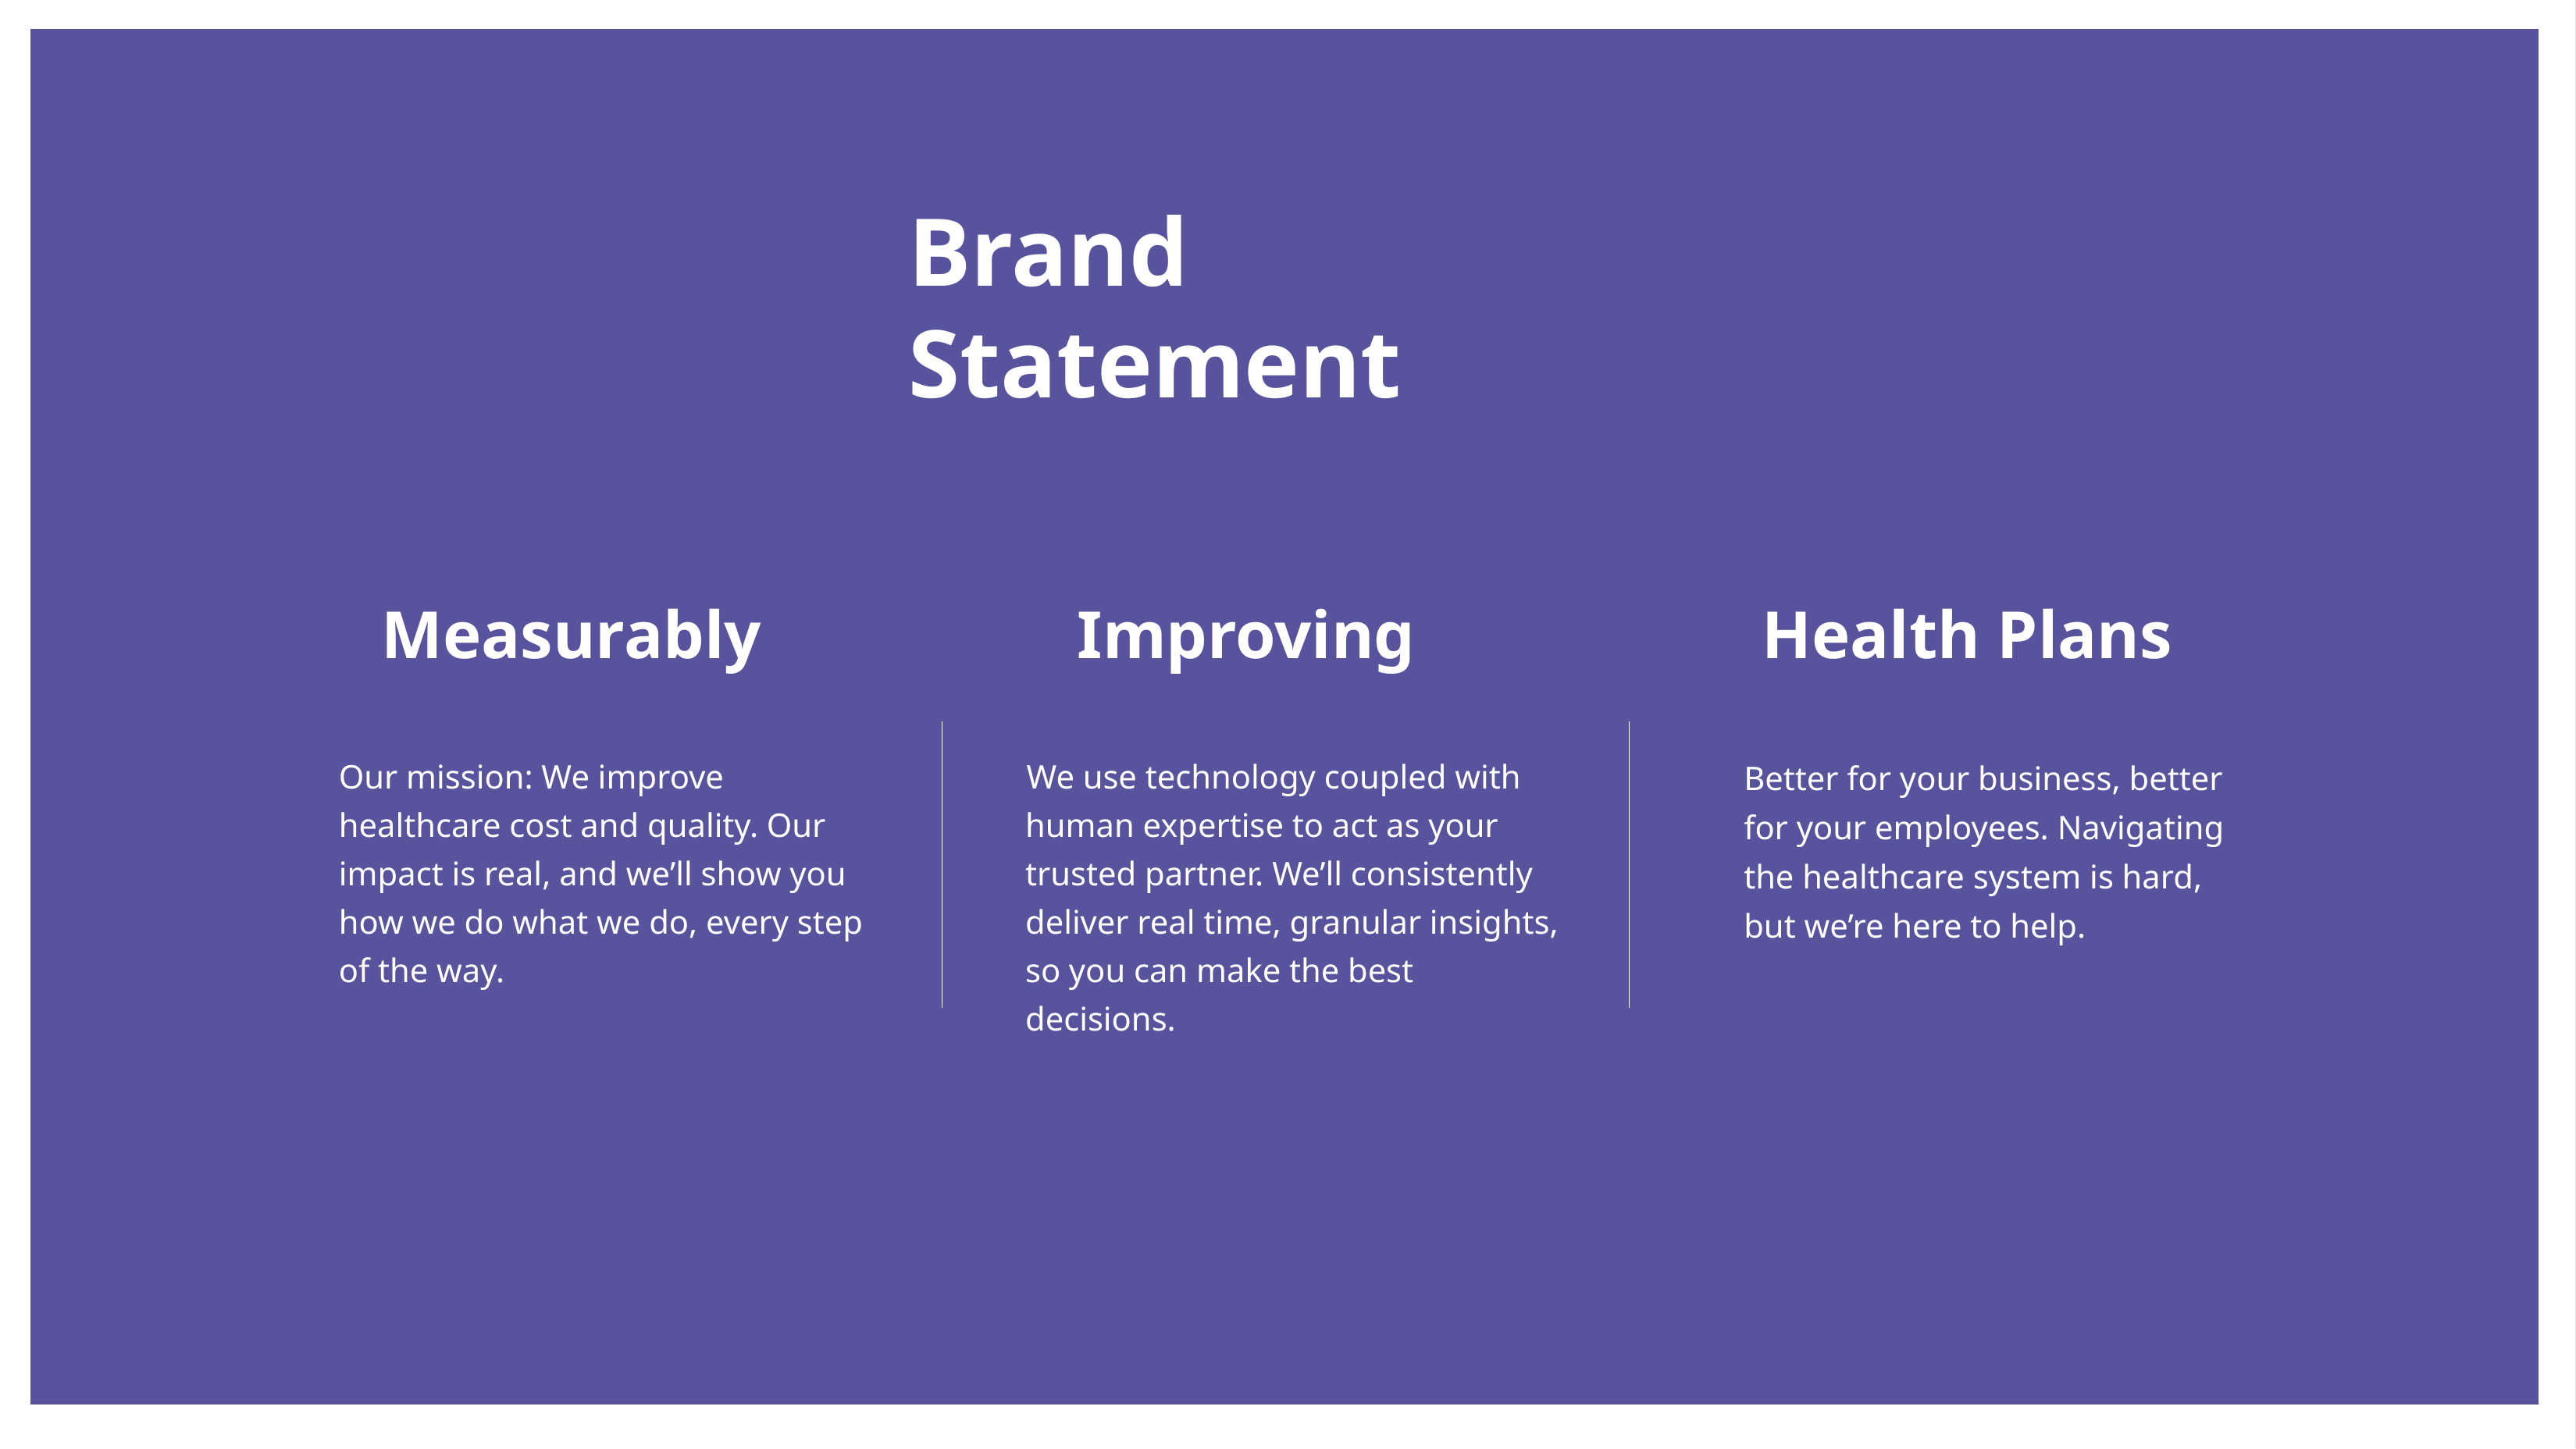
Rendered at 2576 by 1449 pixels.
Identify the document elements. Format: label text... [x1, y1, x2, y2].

title Brand Statement [907, 190, 1663, 435]
text_box [0, 3, 2573, 1449]
text_box Health Plans [1705, 591, 2228, 671]
text_box Better for your business, better for your employees. Navigating the healthcare system is hard, but we’re here to help. [1744, 746, 2249, 985]
text_box We use technology coupled with human expertise to act as your trusted partner. We’ll consistently deliver real time, granular insights, so you can make the best decisions. [1024, 746, 1562, 1038]
text_box [5, 3, 2564, 1430]
text_box Improving [985, 591, 1507, 671]
text_box Measurably [310, 591, 832, 671]
text_box Our mission: We improve healthcare cost and quality. Our impact is real, and we’ll show you how we do what we do, every step of the way. [309, 746, 896, 1041]
text_box [0, 0, 2575, 1449]
